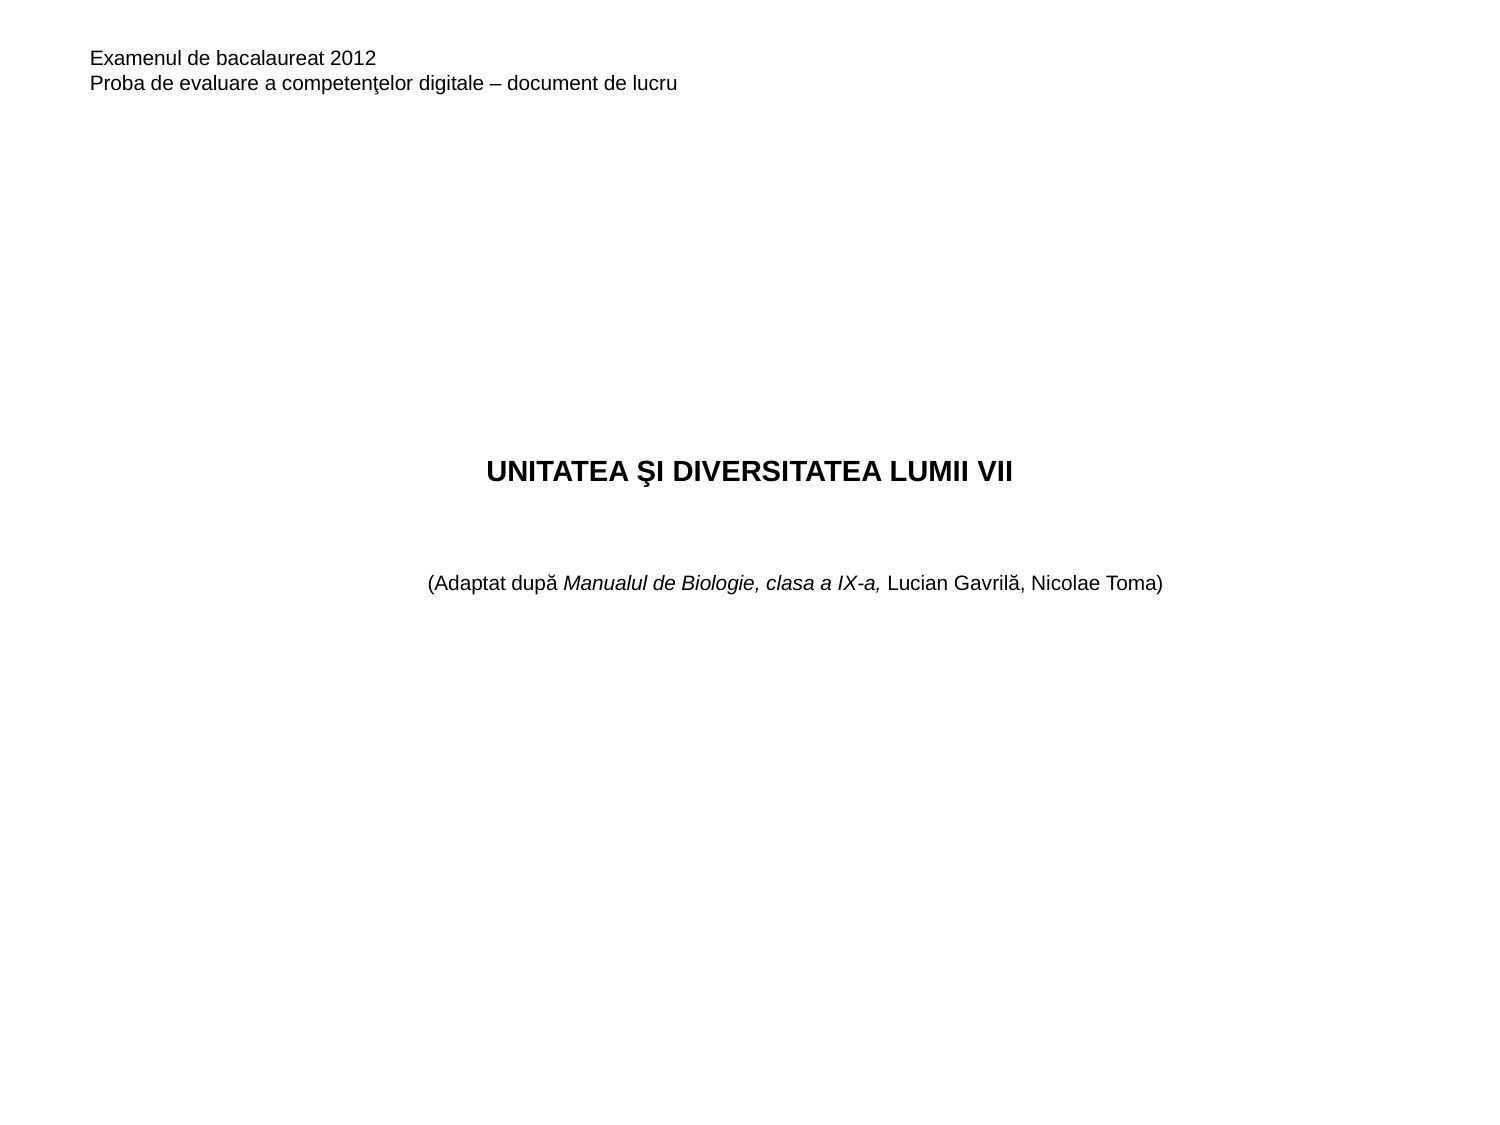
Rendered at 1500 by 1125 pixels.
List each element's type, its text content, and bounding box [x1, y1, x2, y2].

subtitle (Adaptat după Manualul de Biologie, clasa a IX-a, Lucian Gavrilă, Nicolae Toma) [412, 562, 1463, 738]
text_box Examenul de bacalaureat 2012 Proba de evaluare a competenţelor digitale – document de lucru [75, 37, 1388, 103]
title UNITATEA ŞI DIVERSITATEA LUMII VII [112, 349, 1388, 591]
